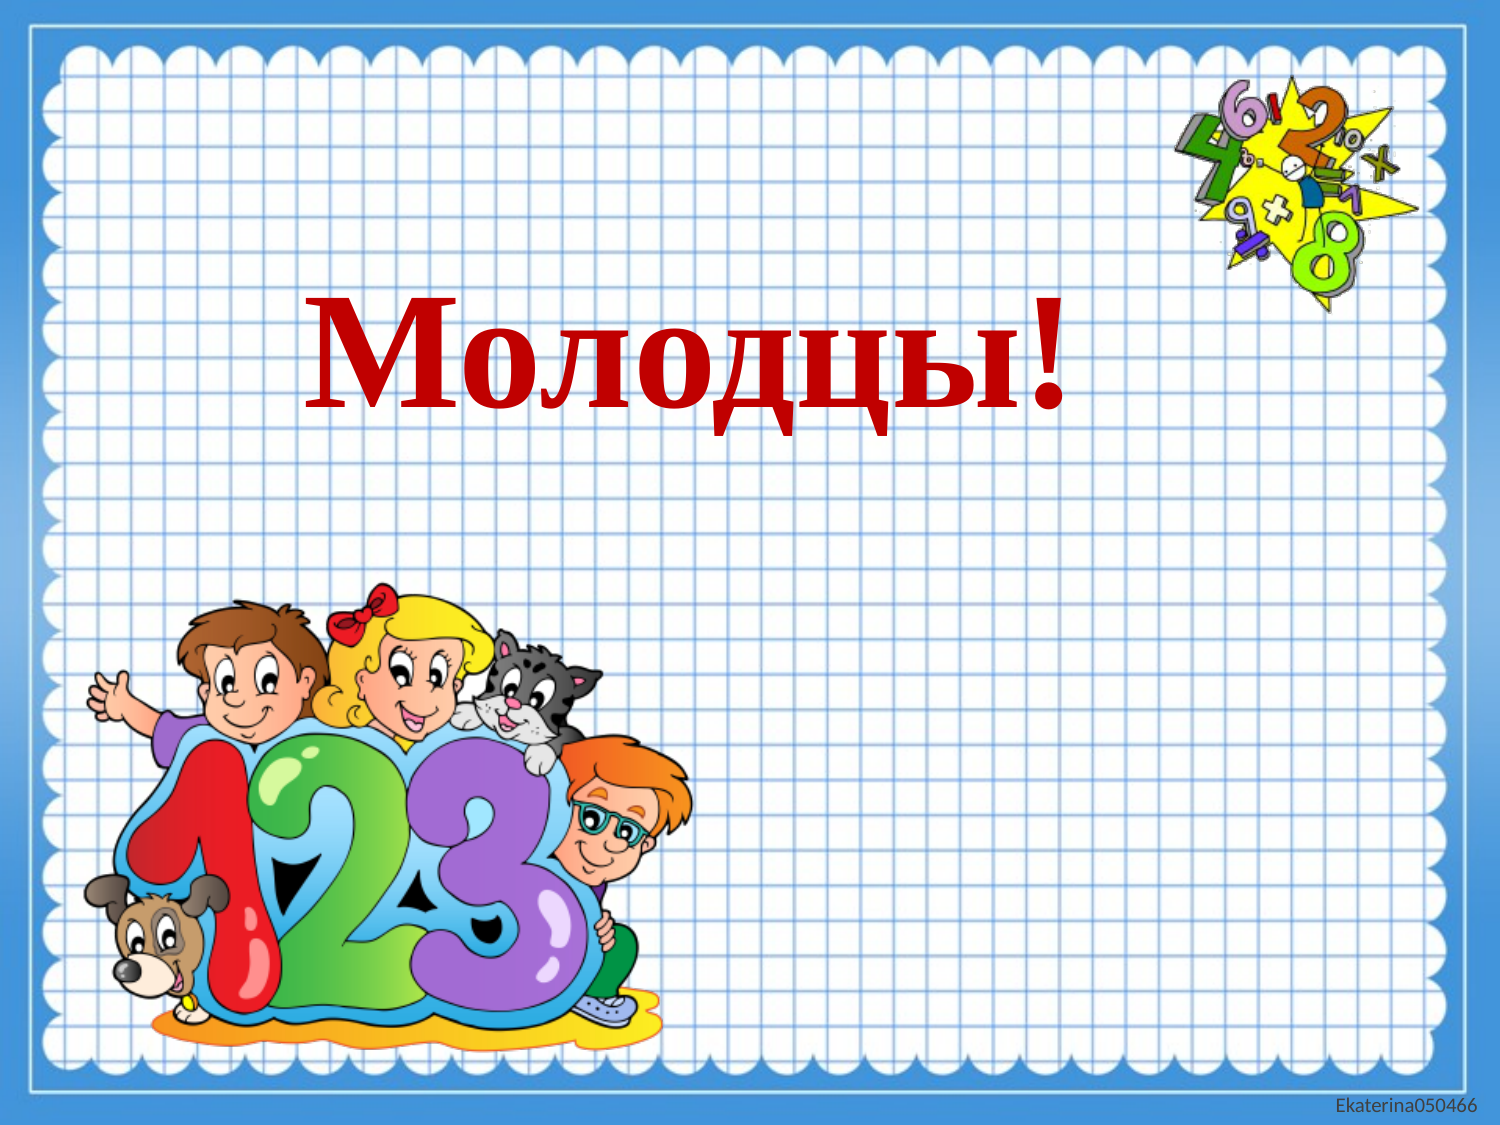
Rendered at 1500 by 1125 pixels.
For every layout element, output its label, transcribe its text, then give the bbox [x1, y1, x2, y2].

title Молодцы! [53, 219, 1329, 461]
picture [0, 0, 1500, 1125]
